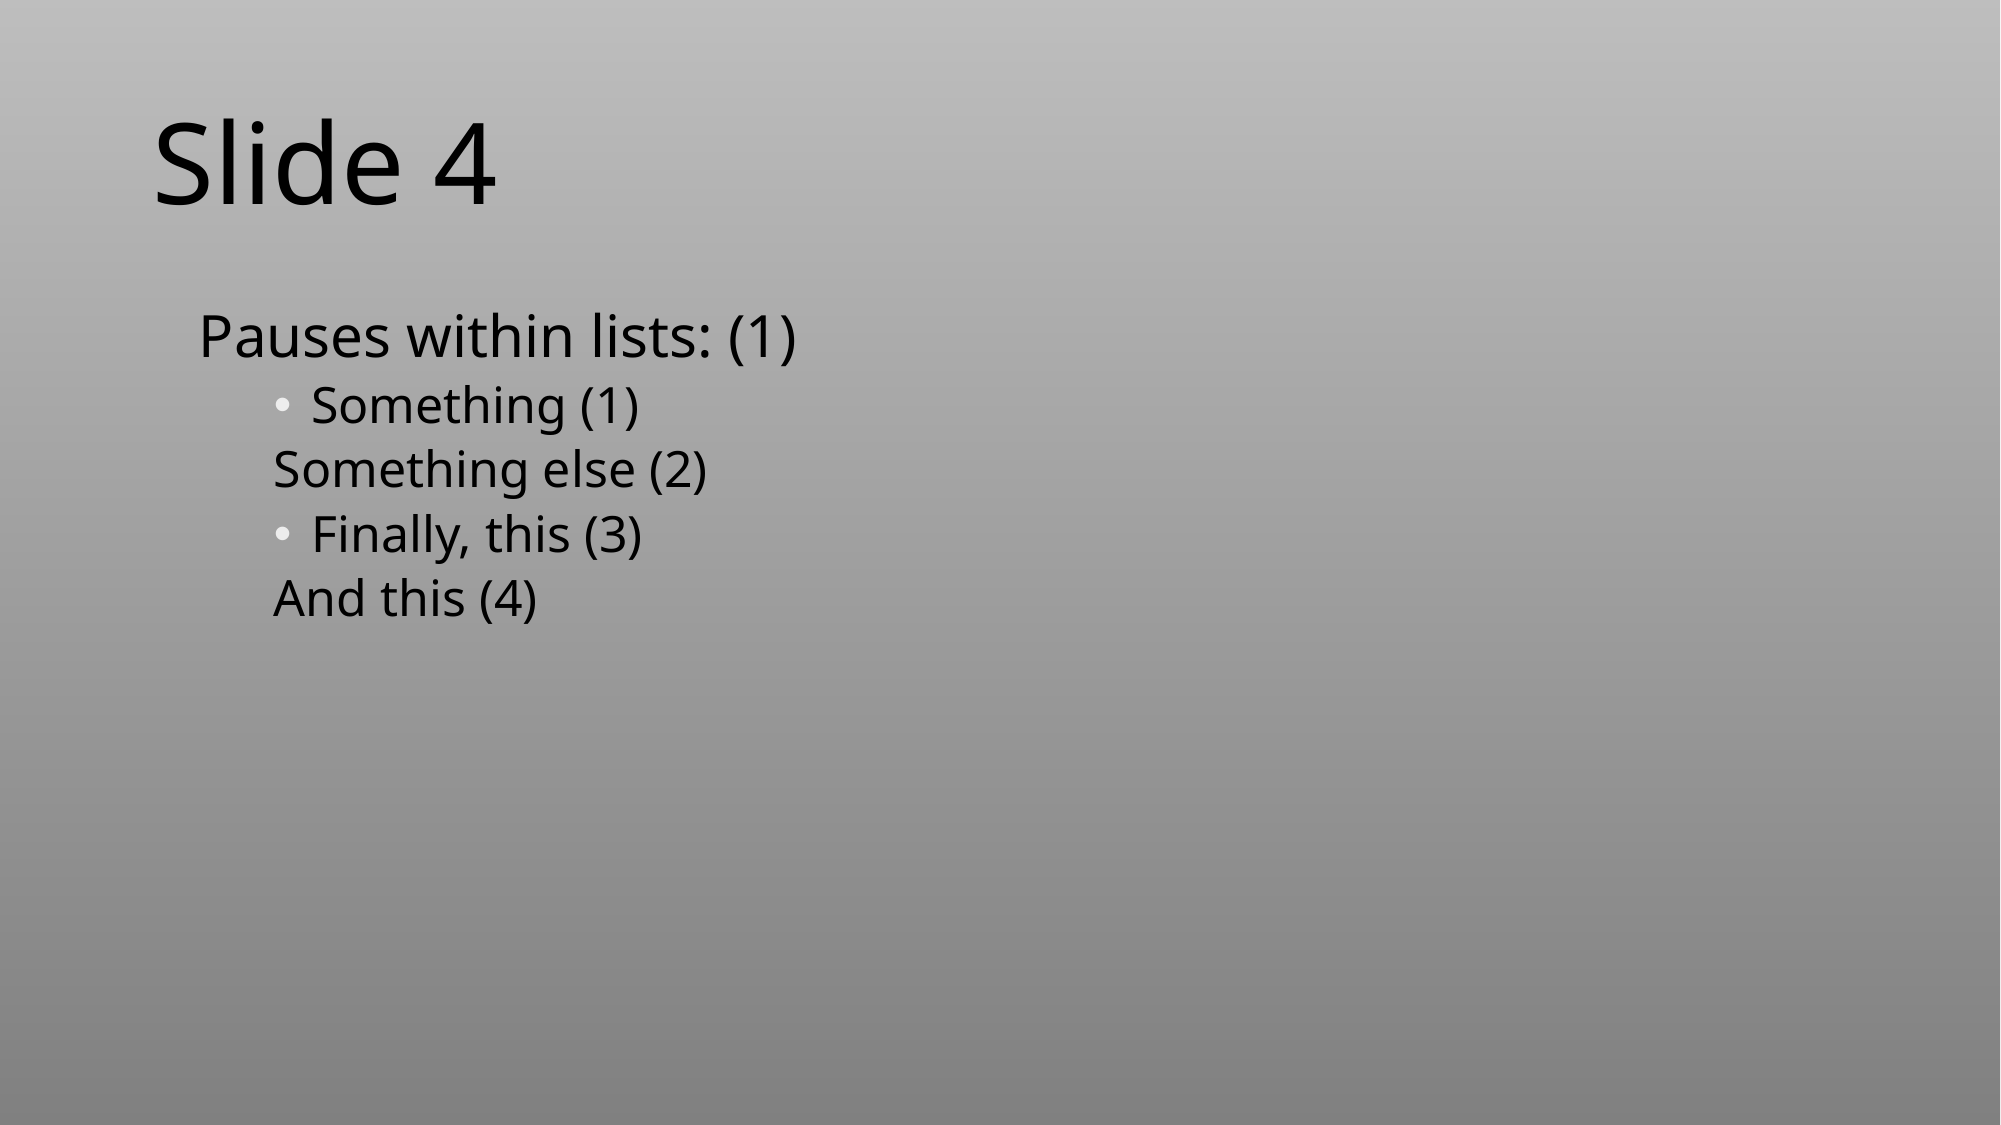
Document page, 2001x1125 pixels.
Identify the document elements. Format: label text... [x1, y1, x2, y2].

title Slide 4 [137, 59, 1863, 278]
list Pauses within lists: (1) Something (1) Something else (2) Finally, this (3) And this (4) [183, 299, 1863, 1014]
picture [0, 0, 2001, 1125]
